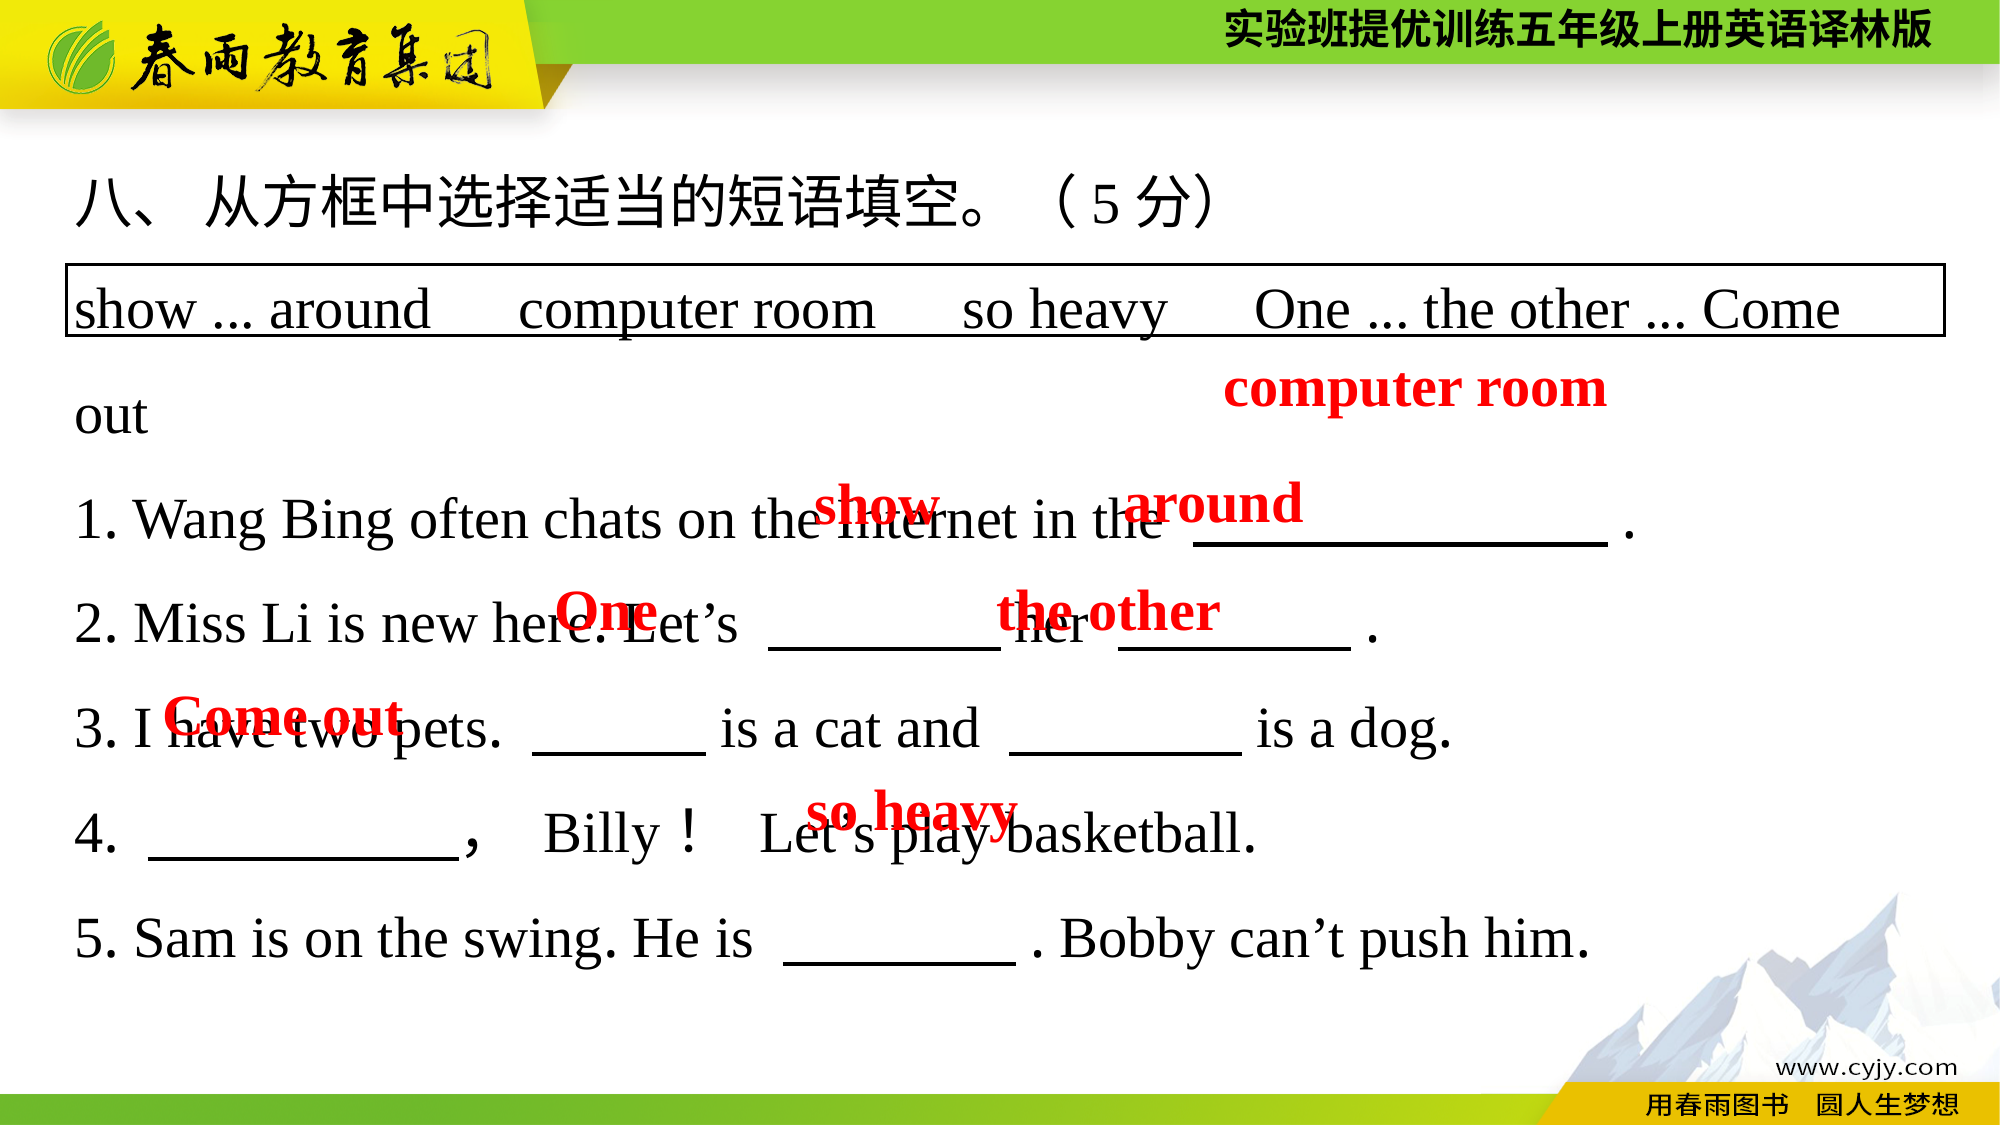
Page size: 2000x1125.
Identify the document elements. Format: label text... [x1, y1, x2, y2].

text_box show [799, 458, 957, 544]
text_box One [540, 564, 674, 649]
text_box around [1108, 456, 1319, 542]
text_box the other [981, 565, 1237, 650]
list 八、 从方框中选择适当的短语填空。（5分） show ... around computer room so heavy One ... the other ... Come out 1. Wang Bing often chats on the Internet in the . 2. Miss Li is new here. Let’s her . 3. I have two pets. is a cat and is a dog. 4. ， Billy！ Let’s play basketball. 5. Sam is on the swing. He is . Bobby can’t push him. [59, 122, 1944, 880]
text_box computer room [1209, 340, 1624, 426]
text_box Come out [148, 670, 420, 755]
picture [0, 0, 2000, 1125]
text_box [66, 264, 1945, 336]
text_box so heavy [791, 764, 1034, 850]
